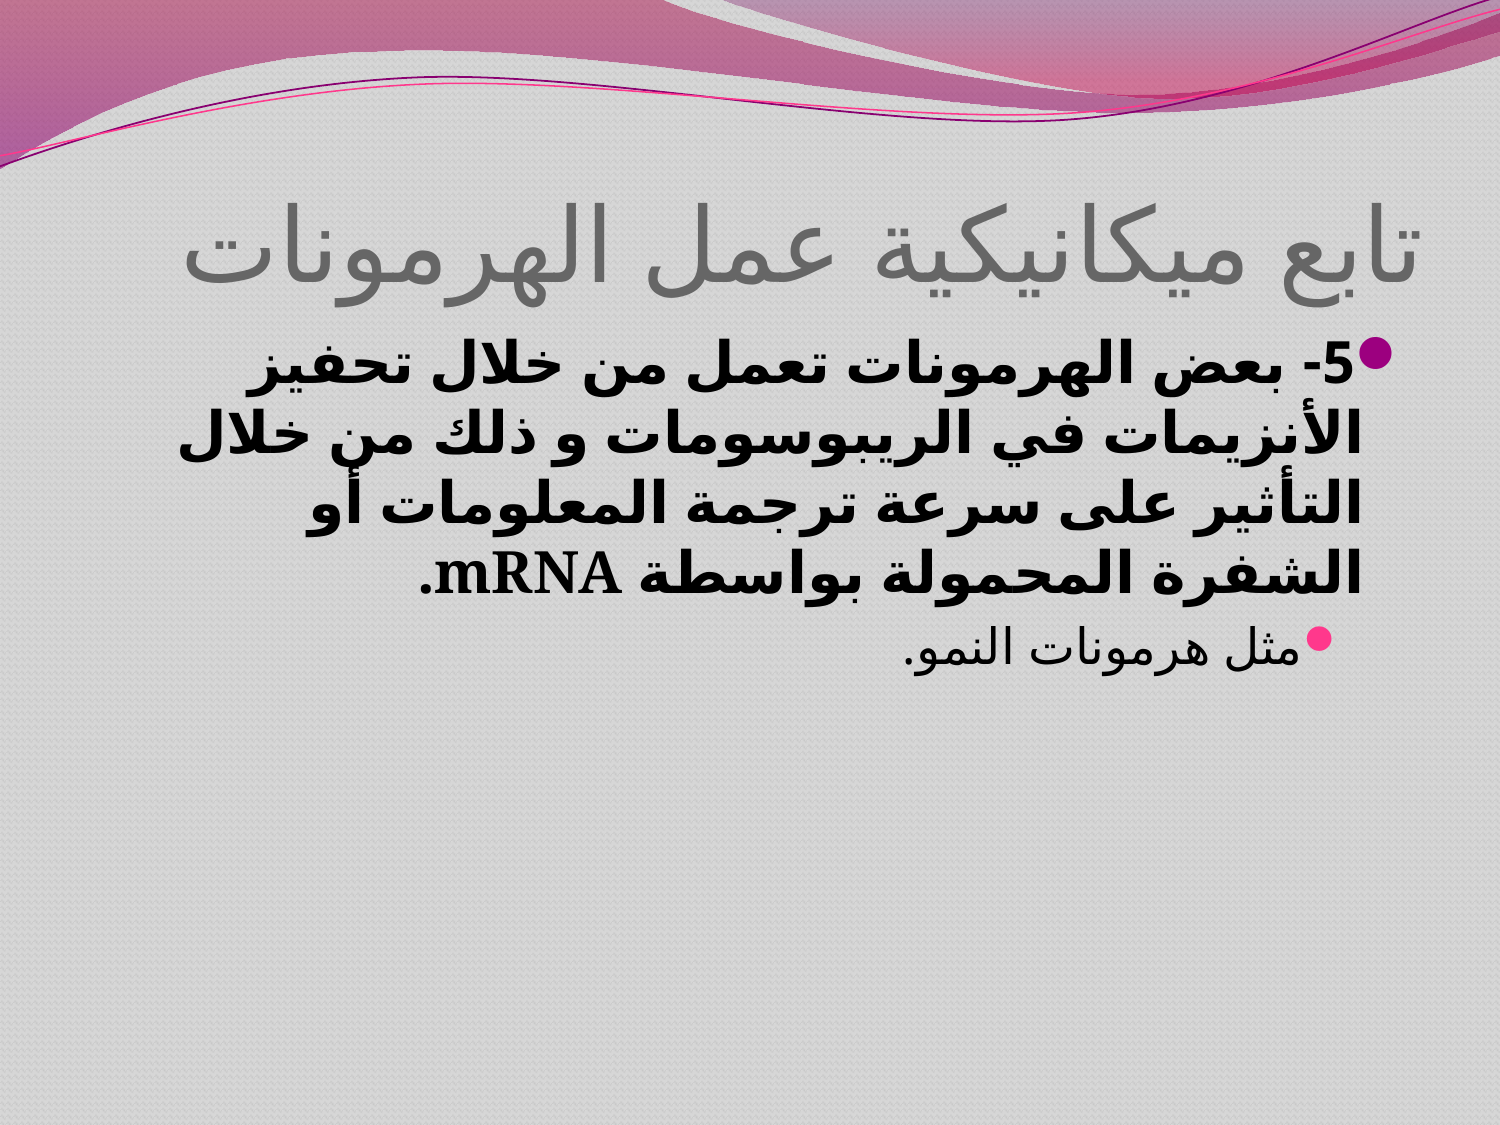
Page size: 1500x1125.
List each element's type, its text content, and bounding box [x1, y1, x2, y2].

title تابع ميكانيكية عمل الهرمونات [75, 115, 1425, 303]
list 5- بعض الهرمونات تعمل من خلال تحفيز الأنزيمات في الريبوسومات و ذلك من خلال التأثير على سرعة ترجمة المعلومات أو الشفرة المحمولة بواسطة mRNA. مثل هرمونات النمو. [75, 317, 1425, 1038]
